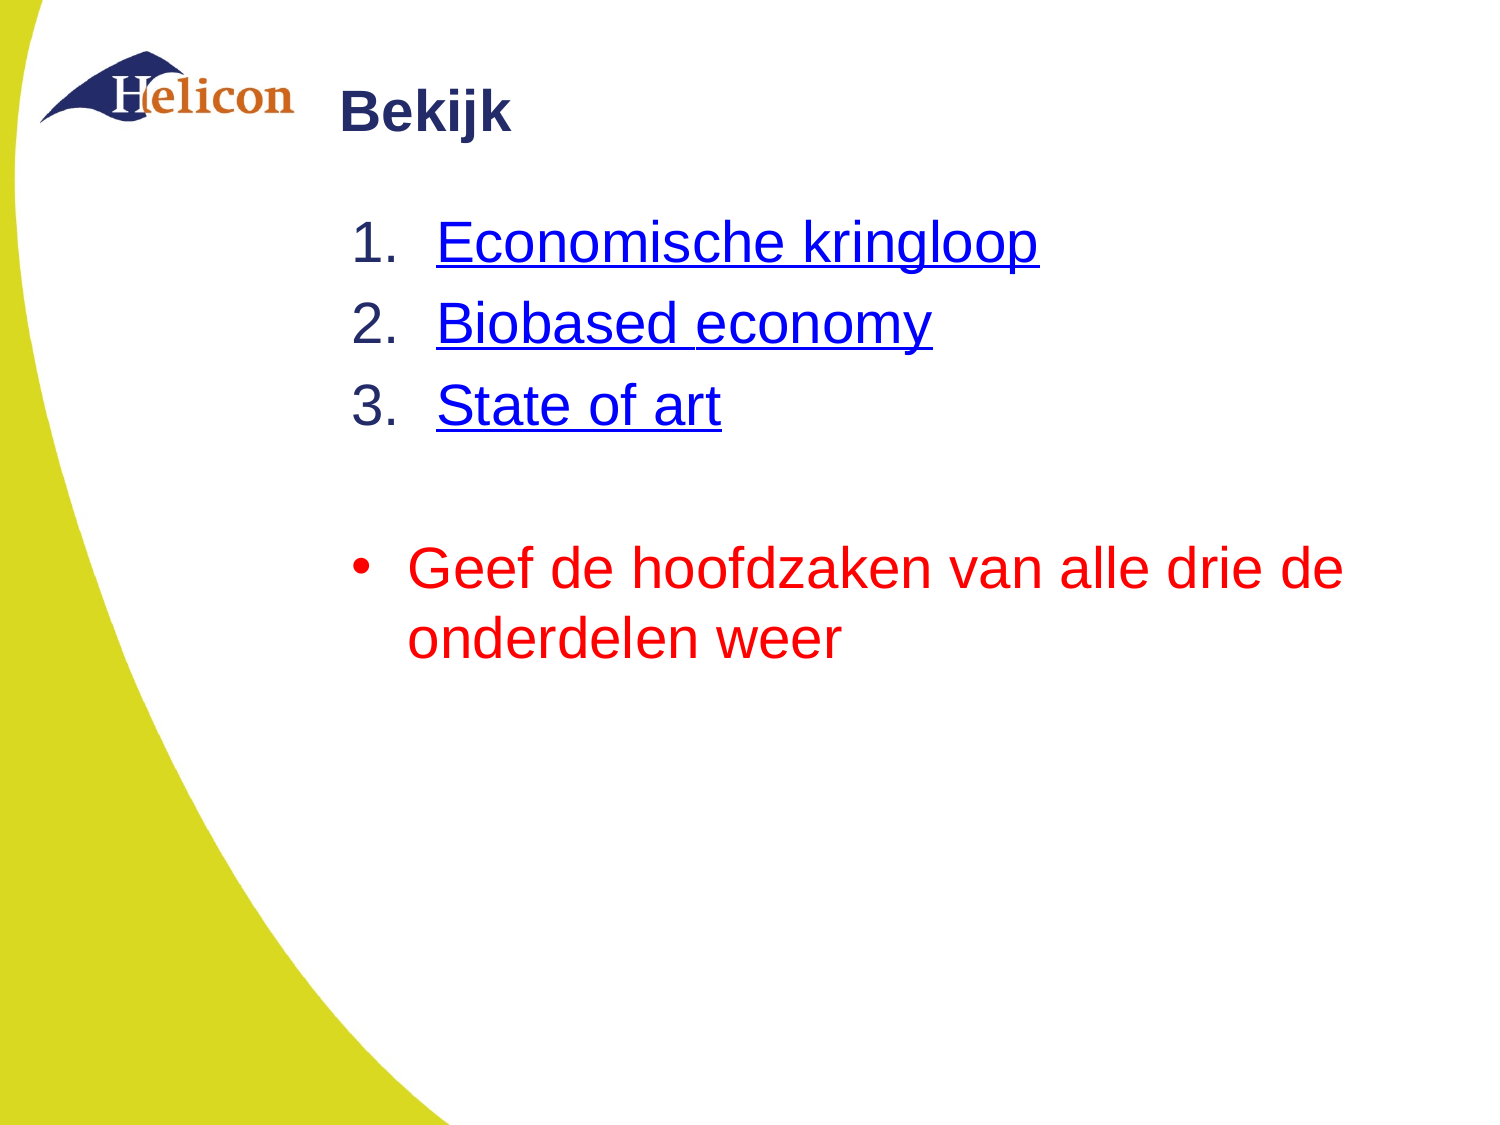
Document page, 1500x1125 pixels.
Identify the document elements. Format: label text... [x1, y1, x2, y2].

picture [0, 0, 1500, 1125]
title Bekijk [324, 54, 1415, 161]
list Economische kringloop Biobased economy State of art Geef de hoofdzaken van alle drie de onderdelen weer [336, 196, 1425, 1005]
